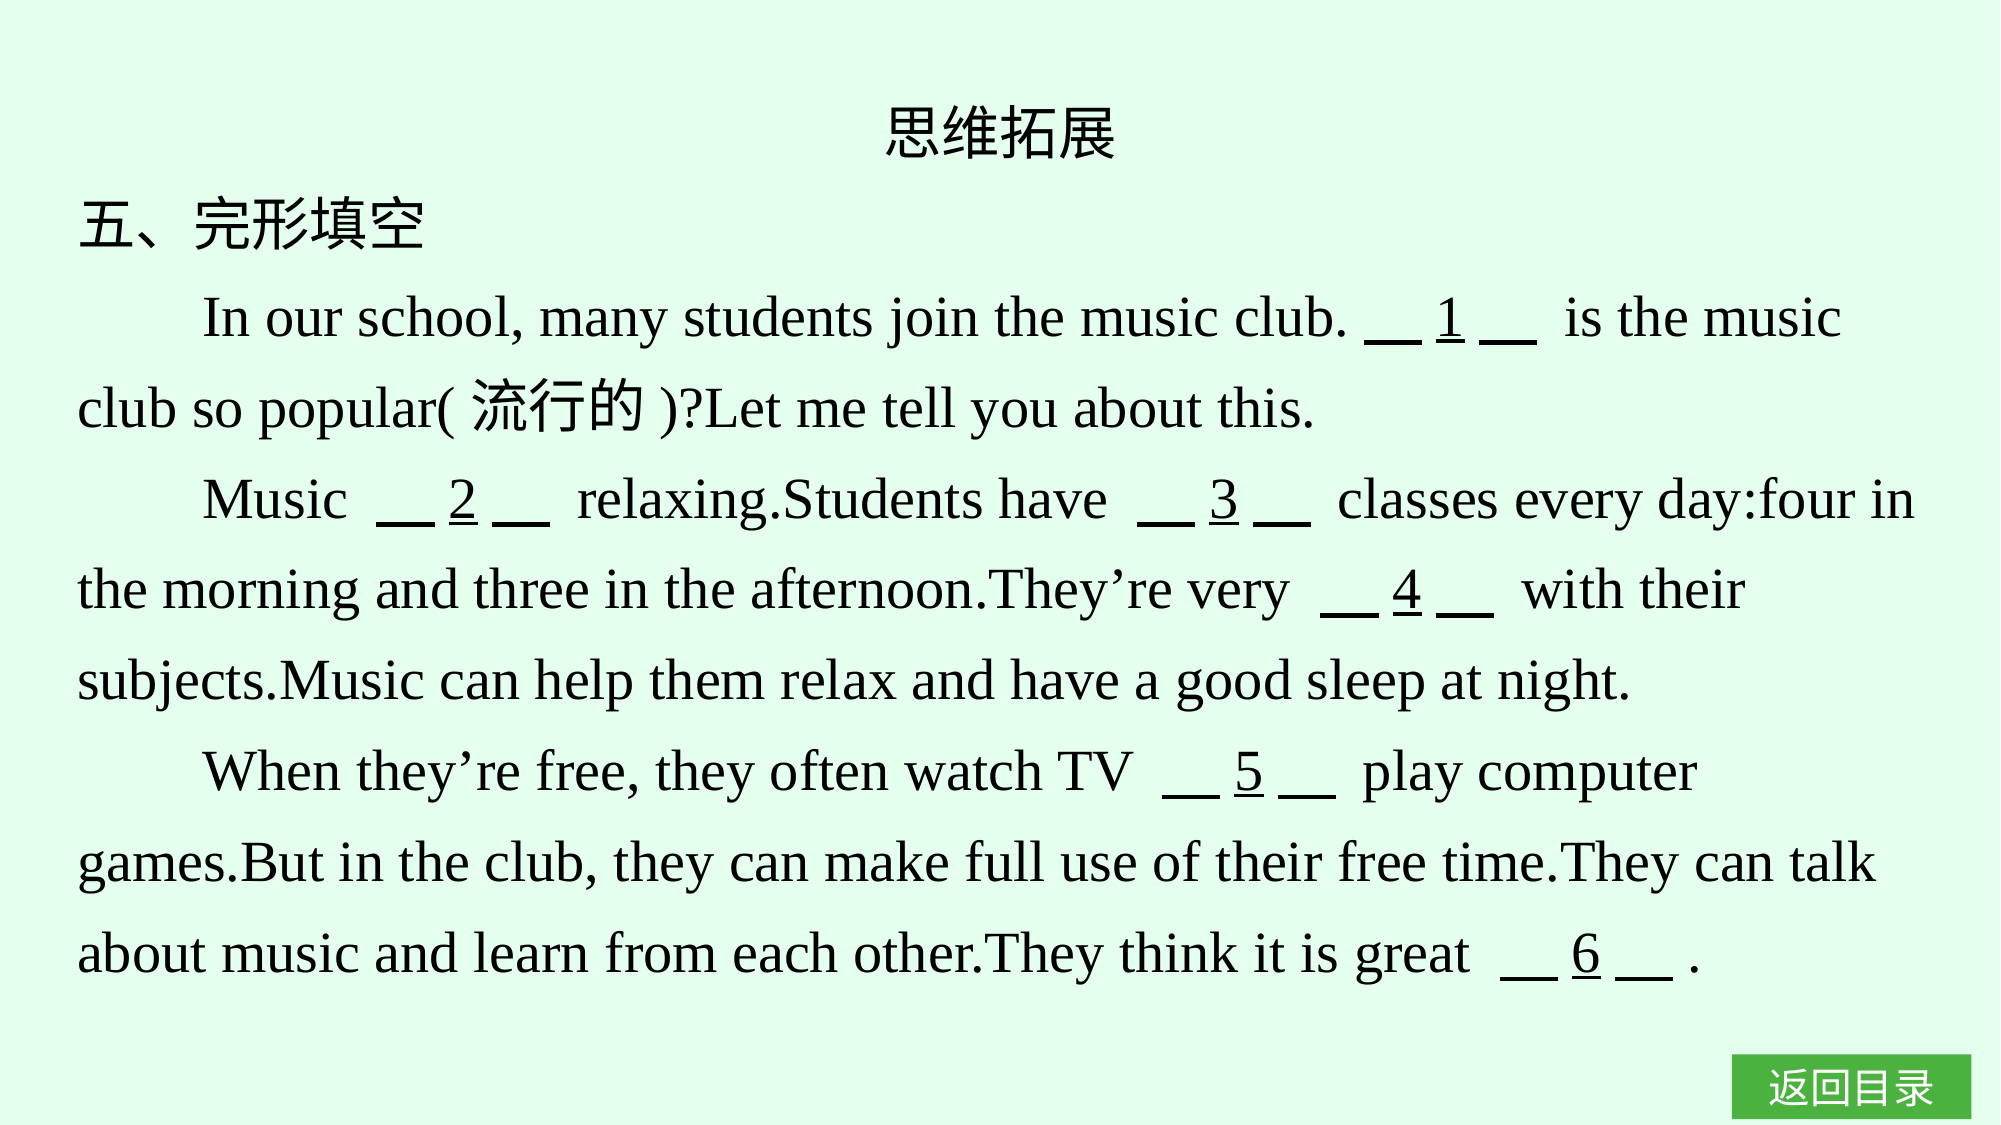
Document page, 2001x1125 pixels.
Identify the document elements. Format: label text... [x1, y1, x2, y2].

text_box 思维拓展 五、完形填空 In our school, many students join the music club. 1 is the music club so popular(流行的)?Let me tell you about this. Music 2 relaxing.Students have 3 classes every day:four in the morning and three in the afternoon.They’re very 4 with their subjects.Music can help them relax and have a good sleep at night. When they’re free, they often watch TV 5 play computer games.But in the club, they can make full use of their free time.They can talk about music and learn from each other.They think it is great 6 . [62, 67, 1938, 992]
